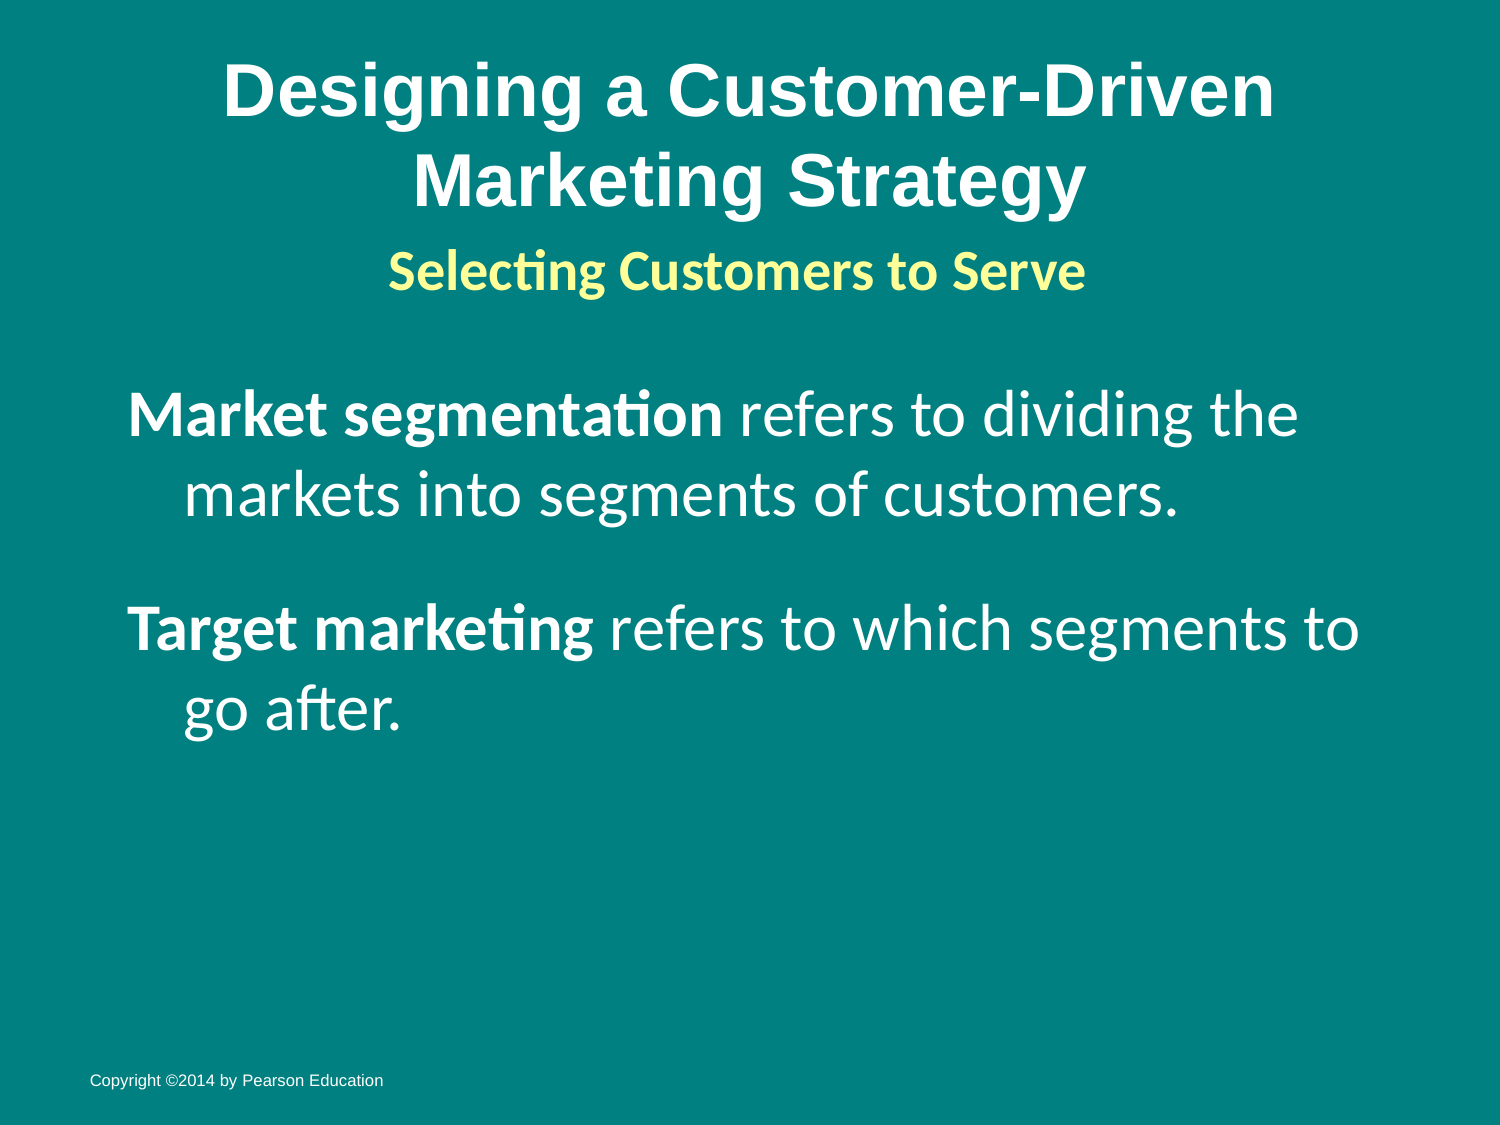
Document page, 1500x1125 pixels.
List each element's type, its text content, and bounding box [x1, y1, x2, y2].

list Selecting Customers to Serve [149, 226, 1326, 288]
list Market segmentation refers to dividing the markets into segments of customers. Target marketing refers to which segments to go after. [112, 362, 1388, 1038]
title Designing a Customer-Driven Marketing Strategy [112, 37, 1388, 226]
text_box Copyright ©2014 by Pearson Education [74, 1062, 825, 1098]
